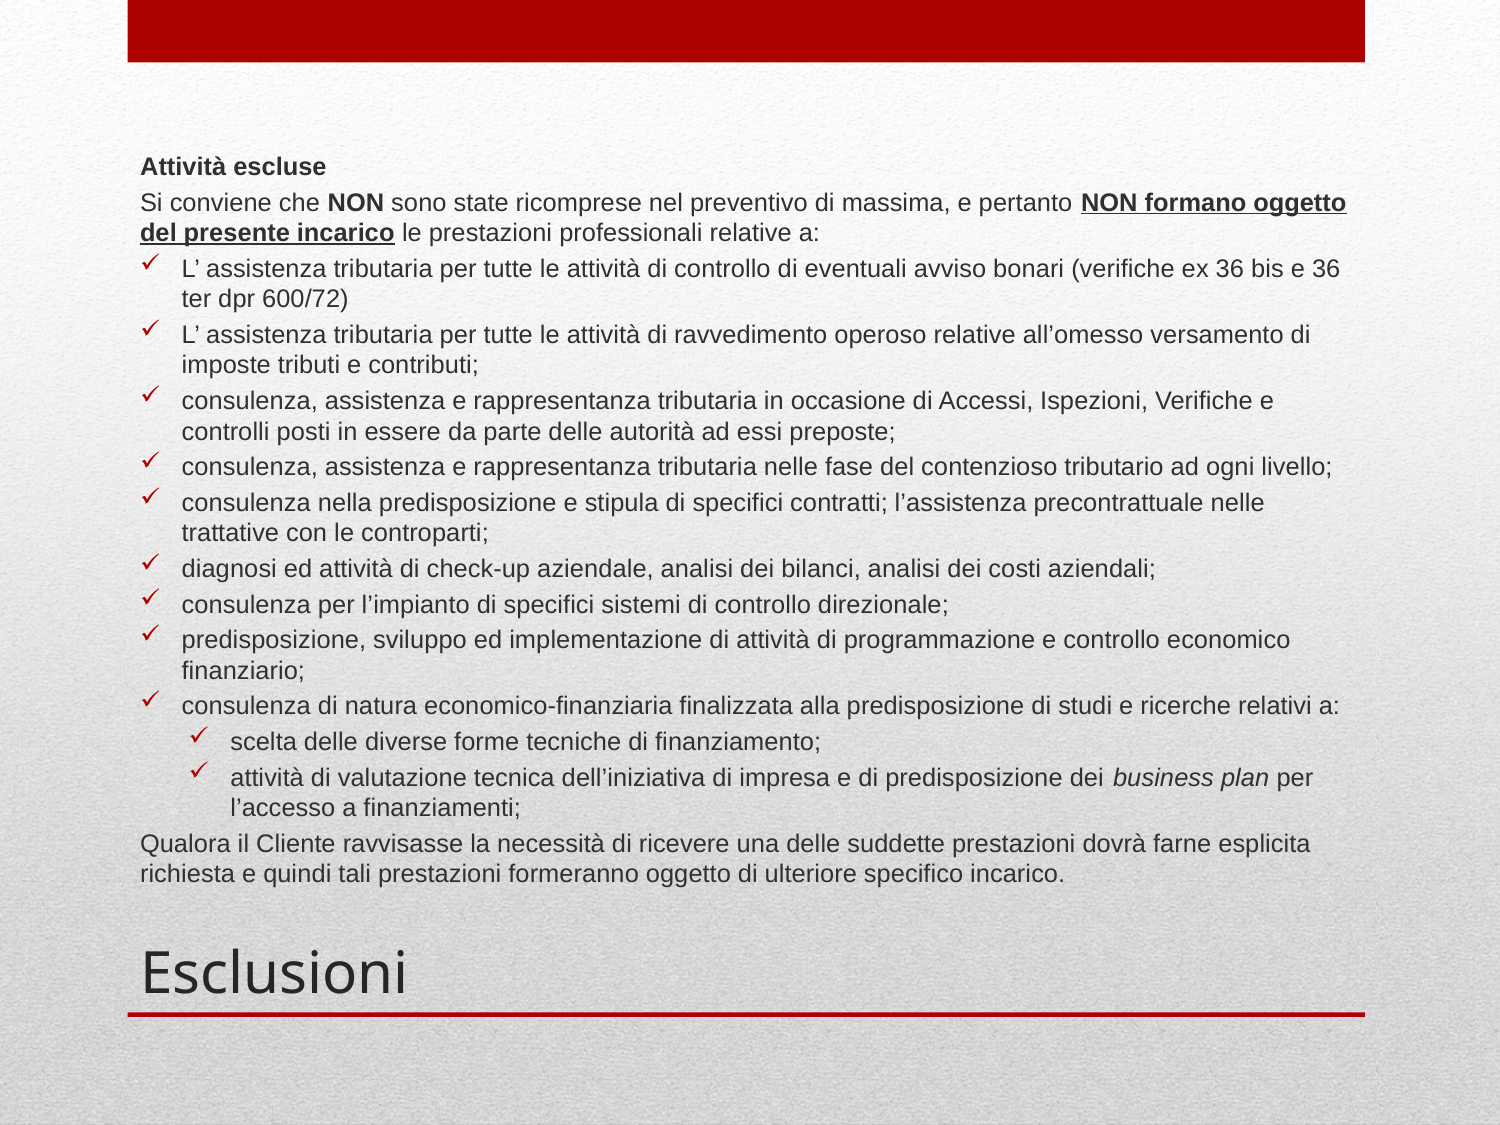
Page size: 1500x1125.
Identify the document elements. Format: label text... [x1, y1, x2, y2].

list Attività escluse Si conviene che NON sono state ricomprese nel preventivo di massima, e pertanto NON formano oggetto del presente incarico le prestazioni professionali relative a: L’ assistenza tributaria per tutte le attività di controllo di eventuali avviso bonari (verifiche ex 36 bis e 36 ter dpr 600/72) L’ assistenza tributaria per tutte le attività di ravvedimento operoso relative all’omesso versamento di imposte tributi e contributi; consulenza, assistenza e rappresentanza tributaria in occasione di Accessi, Ispezioni, Verifiche e controlli posti in essere da parte delle autorità ad essi preposte; consulenza, assistenza e rappresentanza tributaria nelle fase del contenzioso tributario ad ogni livello; consulenza nella predisposizione e stipula di specifici contratti; l’assistenza precontrattuale nelle trattative con le controparti; diagnosi ed attività di check-up aziendale, analisi dei bilanci, analisi dei costi aziendali; consulenza per l’impianto di specifici sistemi di controllo direzionale; predisposizione, sviluppo ed implementazione di attività di programmazione e controllo economico finanziario; consulenza di natura economico-finanziaria finalizzata alla predisposizione di studi e ricerche relativi a: scelta delle diverse forme tecniche di finanziamento; attività di valutazione tecnica dell’iniziativa di impresa e di predisposizione dei business plan per l’accesso a finanziamenti; Qualora il Cliente ravvisasse la necessità di ricevere una delle suddette prestazioni dovrà farne esplicita richiesta e quindi tali prestazioni formeranno oggetto di ulteriore specifico incarico. [125, 112, 1363, 926]
title Esclusioni [125, 926, 1238, 1013]
